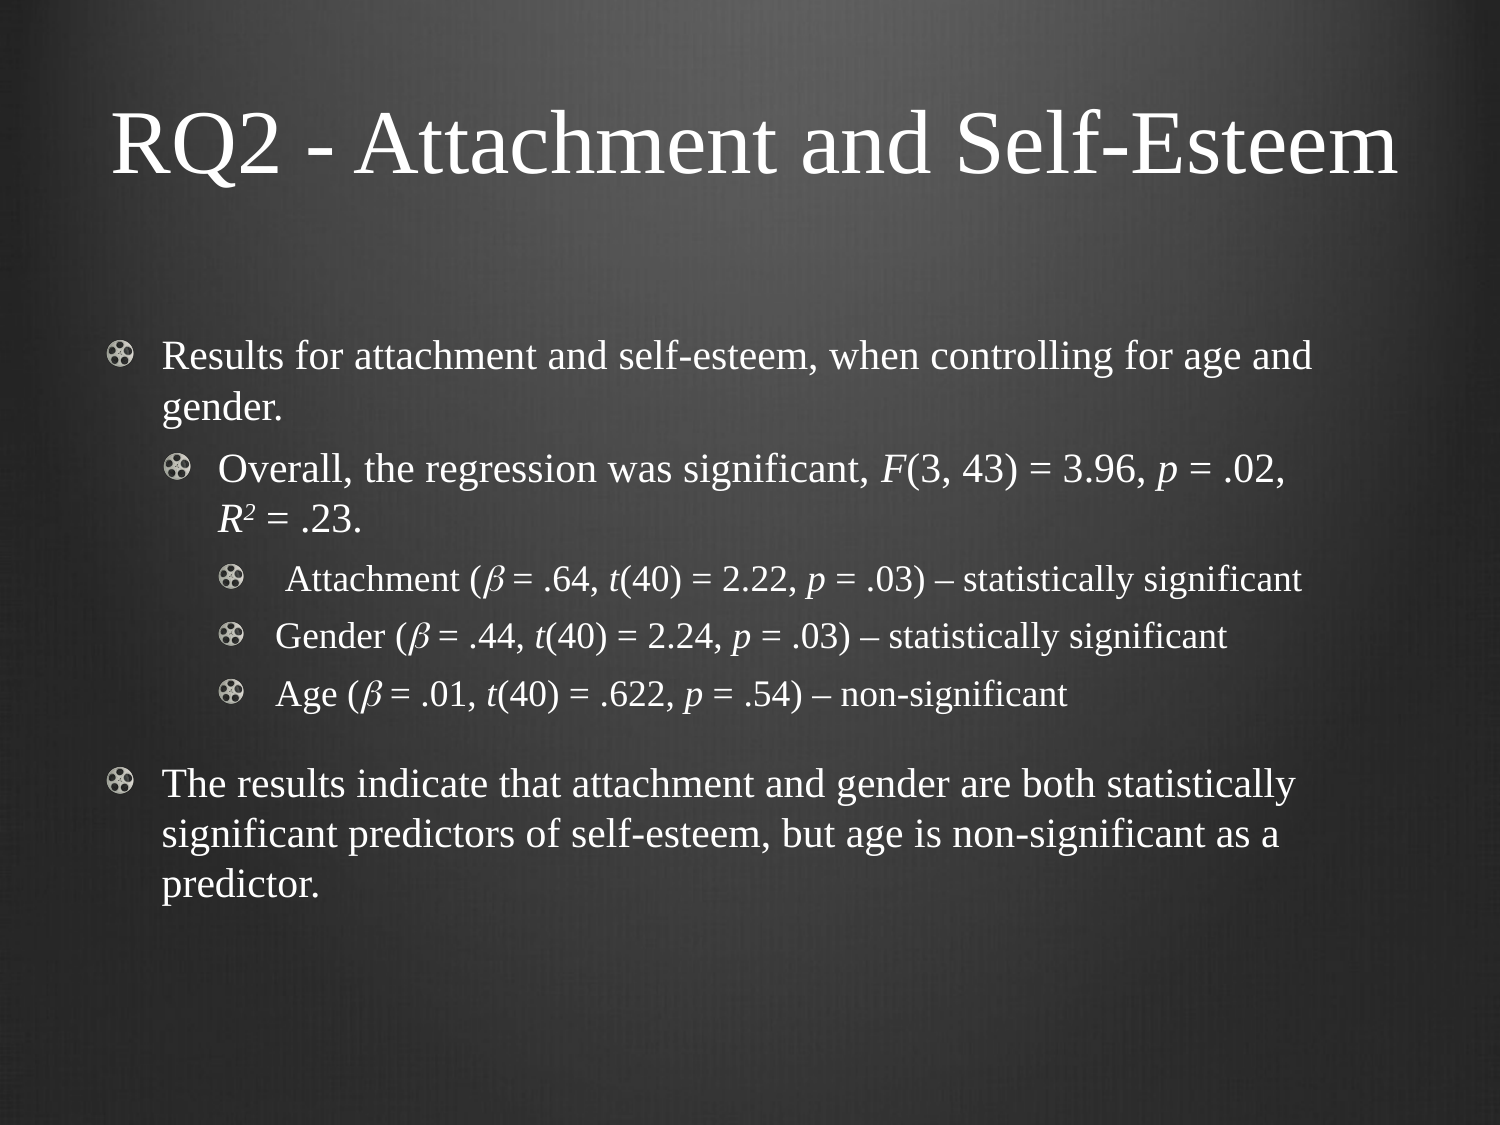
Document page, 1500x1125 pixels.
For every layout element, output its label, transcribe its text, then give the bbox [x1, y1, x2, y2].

picture [105, 338, 135, 368]
picture [105, 765, 135, 795]
picture [217, 677, 245, 705]
picture [217, 620, 245, 647]
picture [217, 562, 245, 590]
picture [162, 451, 192, 481]
title RQ2 - Attachment and Self-Esteem [90, 19, 1420, 255]
list Results for attachment and self-esteem, when controlling for age and gender. Overall, the regression was significant, F(3, 43) = 3.96, p = .02, R2 = .23. Attachment ( = .64, t(40) = 2.22, p = .03) – statistically significant Gender ( = .44, t(40) = 2.24, p = .03) – statistically significant Age ( = .01, t(40) = .622, p = .54) – non-significant The results indicate that attachment and gender are both statistically significant predictors of self-esteem, but age is non-significant as a predictor. [90, 320, 1331, 1019]
